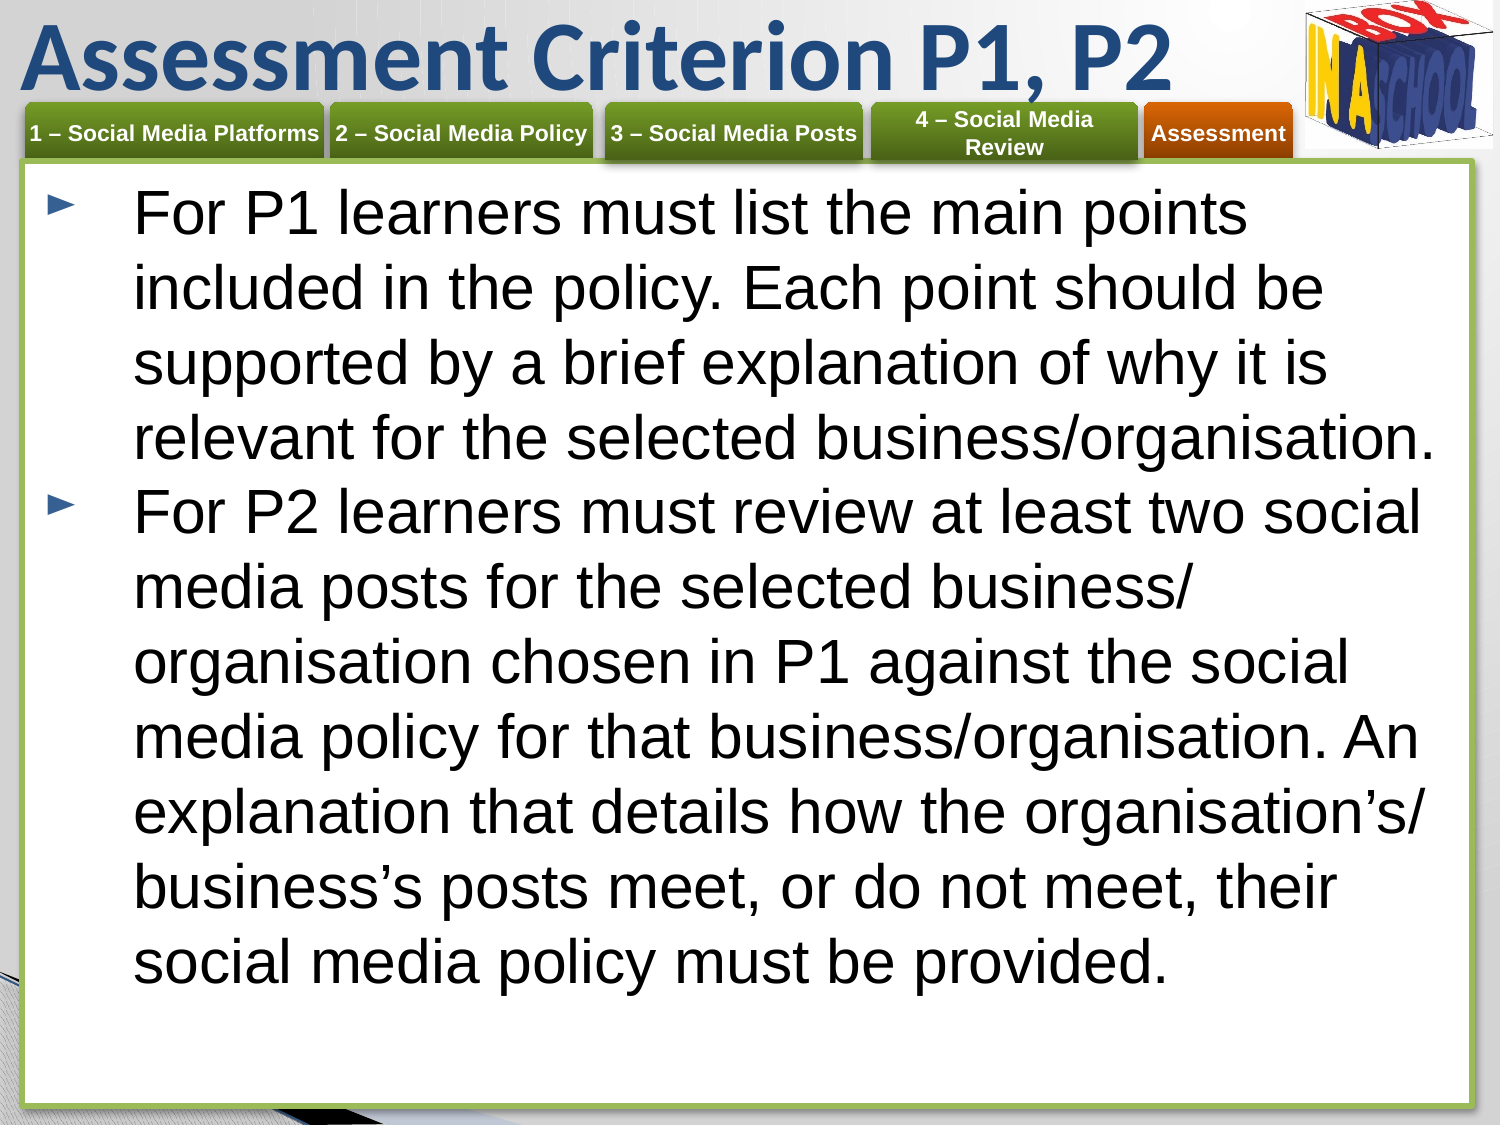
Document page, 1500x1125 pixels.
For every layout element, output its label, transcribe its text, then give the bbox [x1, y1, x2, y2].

picture [1305, 0, 1494, 149]
text_box Assessment Criterion P1, P2 [5, 0, 1270, 102]
text_box For P1 learners must list the main points included in the policy. Each point should be supported by a brief explanation of why it is relevant for the selected business/organisation. For P2 learners must review at least two social media posts for the selected business/ organisation chosen in P1 against the social media policy for that business/organisation. An explanation that details how the organisation’s/ business’s posts meet, or do not meet, their social media policy must be provided. [29, 164, 1459, 1004]
picture [281, 1114, 303, 1125]
